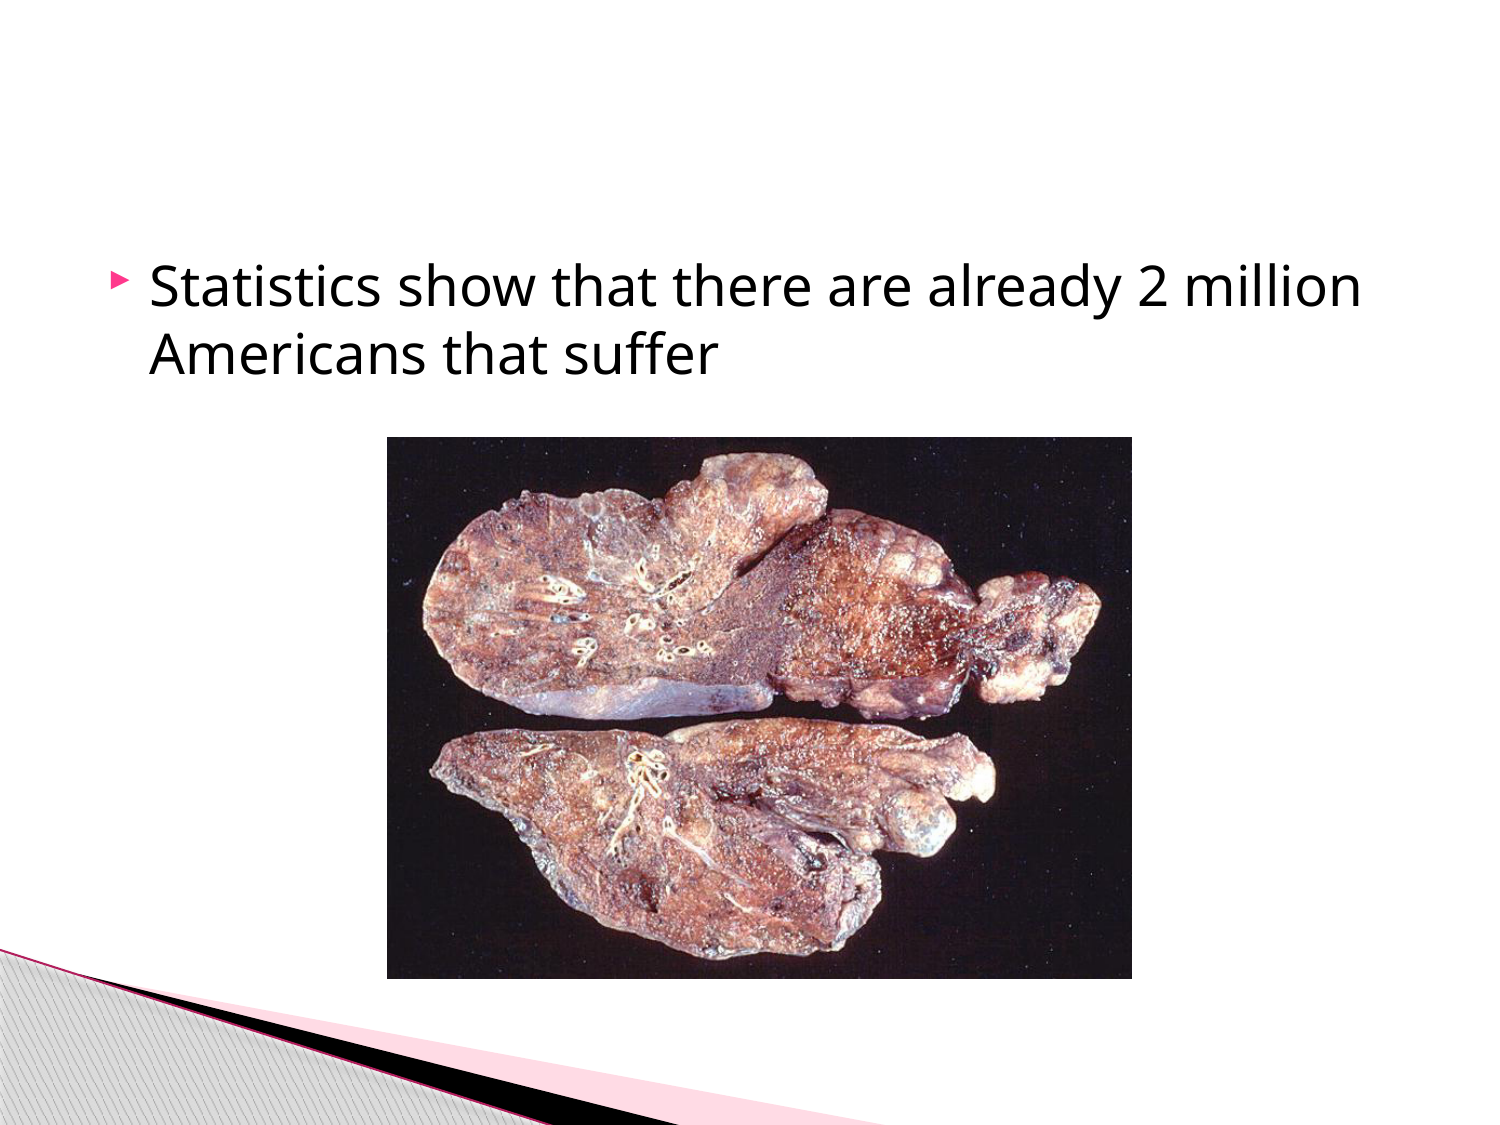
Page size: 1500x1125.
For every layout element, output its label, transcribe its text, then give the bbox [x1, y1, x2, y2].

list Statistics show that there are already 2 million Americans that suffer [75, 243, 1425, 986]
picture [387, 437, 1132, 979]
